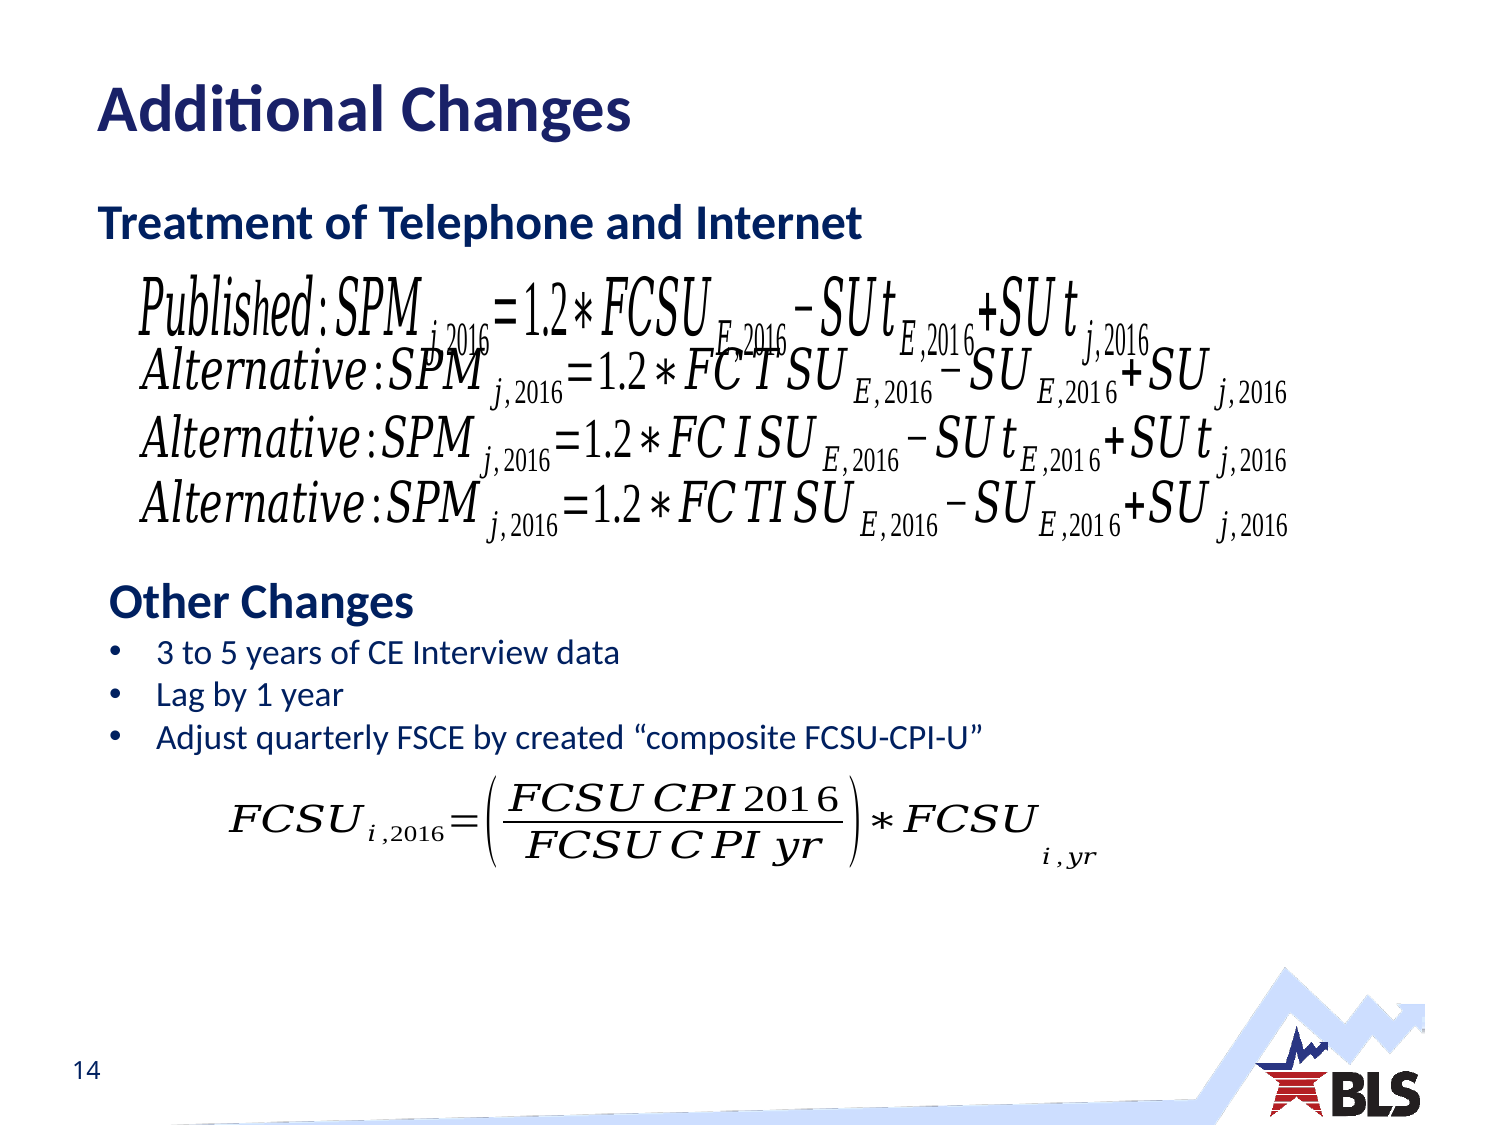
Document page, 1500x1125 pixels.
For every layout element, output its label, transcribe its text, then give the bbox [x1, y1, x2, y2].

title Additional Changes [97, 64, 1403, 146]
list Other Changes 3 to 5 years of CE Interview data Lag by 1 year Adjust quarterly FSCE by created “composite FCSU-CPI-U” [109, 568, 1437, 759]
slide_number 14 [72, 1054, 717, 1090]
list Treatment of Telephone and Internet [97, 189, 1448, 250]
picture [40, 967, 1425, 1125]
